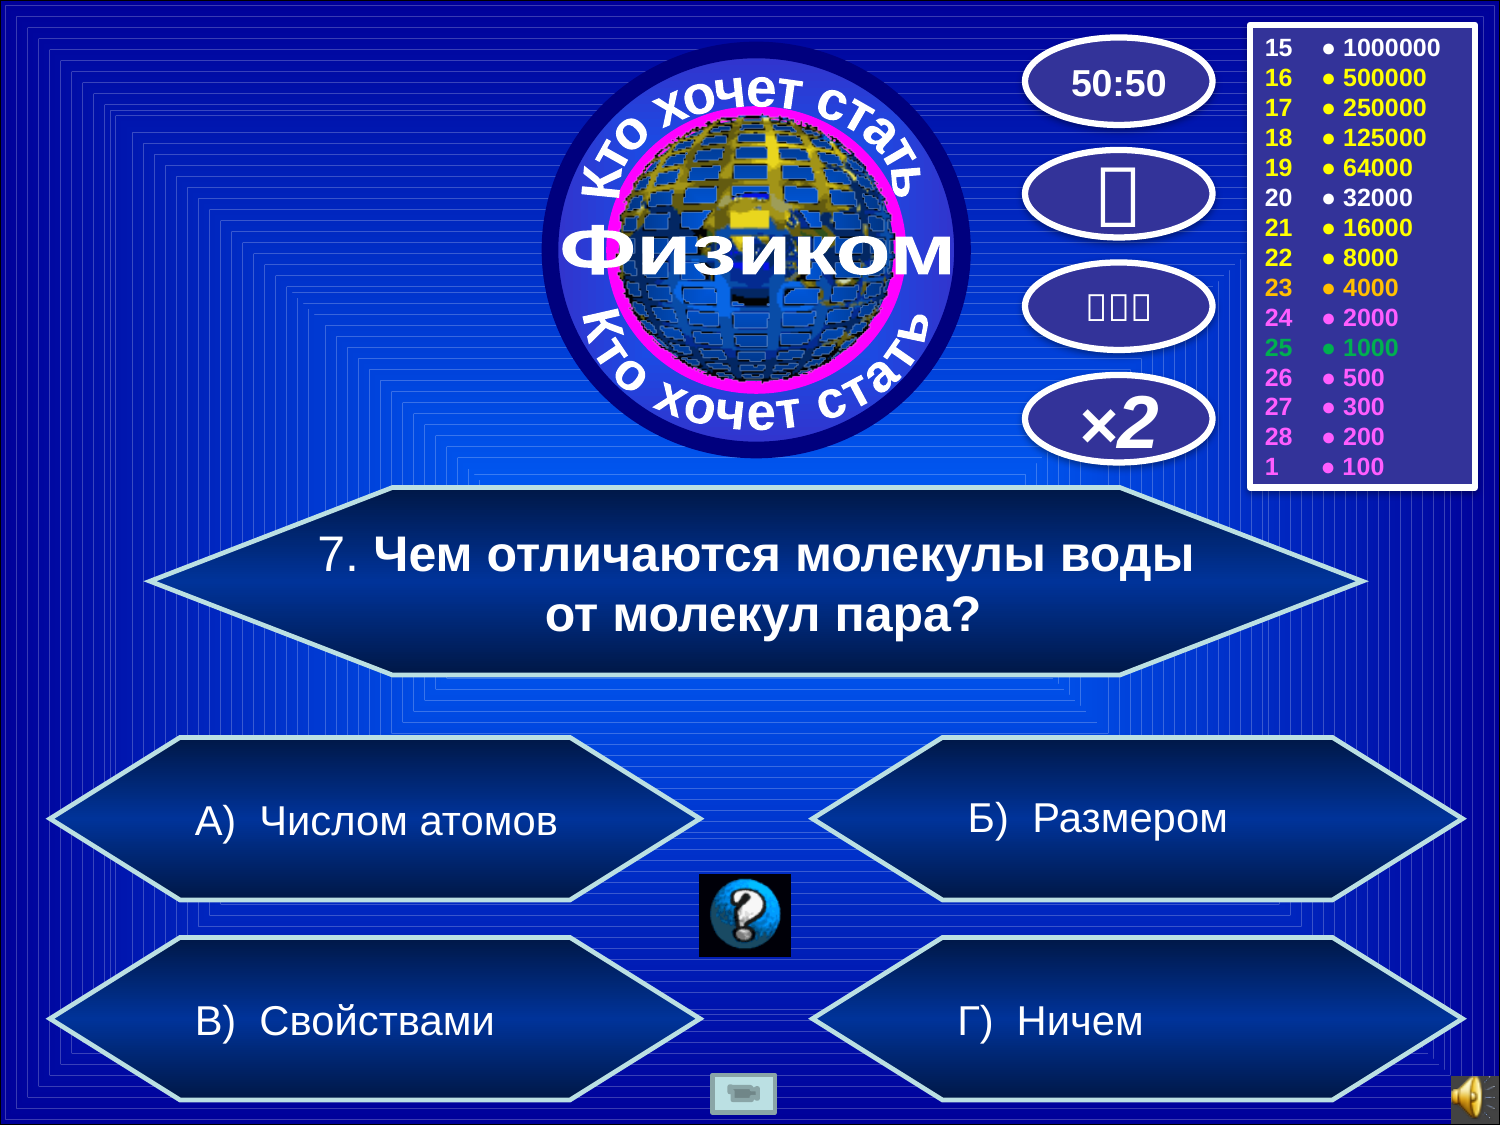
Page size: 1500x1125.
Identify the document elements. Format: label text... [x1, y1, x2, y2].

text_box  [1021, 259, 1216, 354]
text_box 7. Чем отличаются молекулы воды от молекул пара? [149, 487, 1363, 676]
picture [699, 874, 791, 958]
text_box [710, 1073, 777, 1115]
text_box 50:50 [1021, 34, 1216, 129]
picture [612, 112, 901, 388]
text_box ● 1000000 ● 500000 ● 250000 ● 125000 ● 64000 ● 32000 ● 16000 ● 8000 ● 4000 ● 2000 ● 1000 ● 500 ● 300 ● 200 1 ● 100 [1247, 22, 1478, 491]
text_box [615, 396, 898, 451]
text_box Б) Размером [812, 737, 1463, 900]
text_box [0, 0, 1500, 1125]
text_box  [1021, 146, 1216, 241]
text_box [549, 49, 963, 391]
text_box А) Числом атомов [50, 737, 701, 900]
text_box Г) Ничем [812, 937, 1463, 1100]
text_box В) Свойствами [50, 937, 701, 1100]
picture [1449, 1074, 1500, 1125]
text_box ×2 [1021, 371, 1216, 466]
